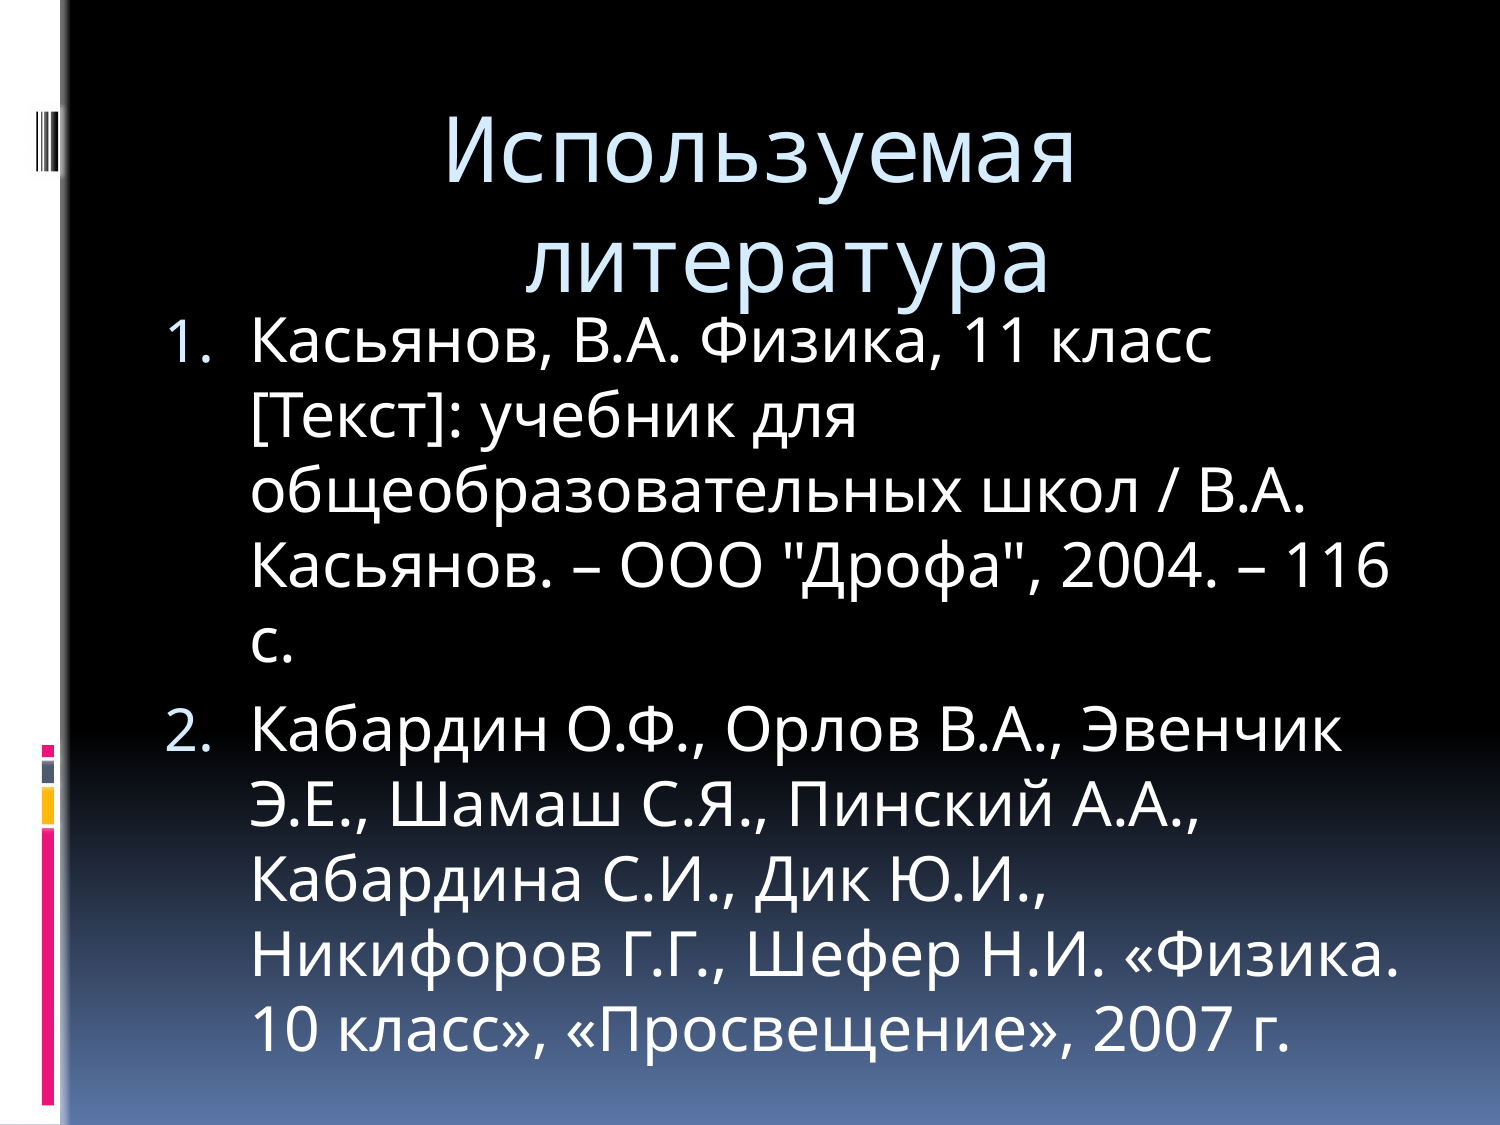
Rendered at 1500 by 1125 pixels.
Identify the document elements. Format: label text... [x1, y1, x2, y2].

title Используемая литература [150, 83, 1425, 234]
list Касьянов, В.А. Физика, 11 класс [Текст]: учебник для общеобразовательных школ / В.А. Касьянов. – ООО "Дрофа", 2004. – 116 с. Кабардин О.Ф., Орлов В.А., Эвенчик Э.Е., Шамаш С.Я., Пинский А.А., Кабардина С.И., Дик Ю.И., Никифоров Г.Г., Шефер Н.И. «Физика. 10 класс», «Просвещение», 2007 г. [150, 292, 1425, 1043]
